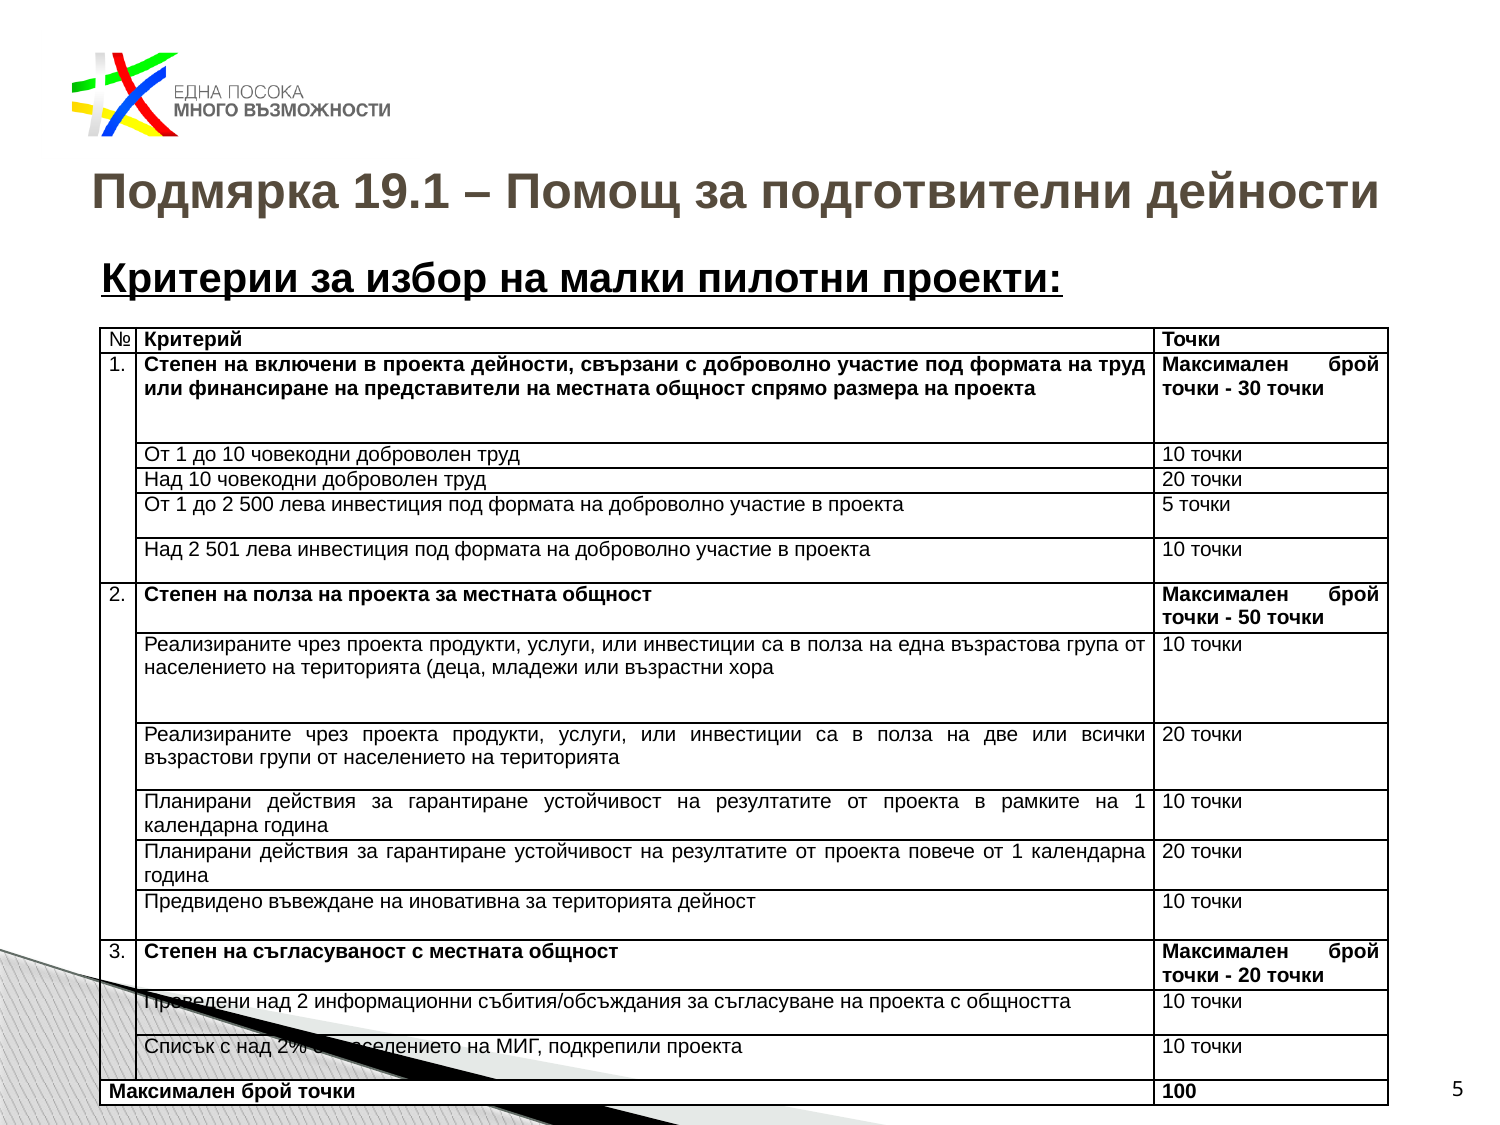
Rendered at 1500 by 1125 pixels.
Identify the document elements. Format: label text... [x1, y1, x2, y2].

table_cell 2. [101, 584, 135, 939]
table_cell Предвидено въвеждане на иновативна за територията дейност [137, 891, 1153, 939]
title Подмярка 19.1 – Помощ за подготвителни дейности [76, 94, 1427, 283]
slide_number 5 [1418, 1051, 1479, 1112]
table_cell 1. [101, 354, 135, 582]
table_cell Максимален брой точки - 20 точки [1155, 941, 1387, 989]
table_cell Степен на полза на проекта за местната общност [137, 584, 1153, 632]
table_cell Реализираните чрез проекта продукти, услуги, или инвестиции са в полза на две или всички възрастови групи от населението на територията [137, 724, 1153, 789]
table_cell 10 точки [1155, 991, 1387, 1034]
table_header № [101, 329, 135, 352]
table_cell 10 точки [1155, 791, 1387, 839]
table_cell Планирани действия за гарантиране устойчивост на резултатите от проекта повече от 1 календарна година [137, 841, 1153, 889]
table_cell 20 точки [1155, 469, 1387, 492]
table_cell Степен на включени в проекта дейности, свързани с доброволно участие под формата на труд или финансиране на представители на местната общност спрямо размера на проекта [137, 354, 1153, 442]
table_cell Максимален брой точки - 30 точки [1155, 354, 1387, 442]
table_cell 10 точки [1155, 634, 1387, 722]
table_cell 3. [101, 941, 135, 1079]
table_cell 5 точки [1155, 494, 1387, 537]
table_cell Степен на съгласуваност с местната общност [137, 941, 1153, 989]
table_cell Над 10 човекодни доброволен труд [137, 469, 1153, 492]
table_cell 20 точки [1155, 724, 1387, 789]
table_cell Списък с над 2% от населението на МИГ, подкрепили проекта [137, 1036, 1153, 1079]
table_cell 10 точки [1155, 444, 1387, 467]
text_box Критерии за избор на малки пилотни проекти: [86, 243, 1434, 309]
table_cell От 1 до 10 човекодни доброволен труд [137, 444, 1153, 467]
table_header Критерий [137, 329, 1153, 352]
picture [40, 30, 420, 159]
table_cell 10 точки [1155, 891, 1387, 939]
table_cell Планирани действия за гарантиране устойчивост на резултатите от проекта в рамките на 1 календарна година [137, 791, 1153, 839]
table_cell 100 [1155, 1081, 1387, 1104]
table_cell Проведени над 2 информационни събития/обсъждания за съгласуване на проекта с общността [137, 991, 1153, 1034]
table_cell 10 точки [1155, 1036, 1387, 1079]
table_header Точки [1155, 329, 1387, 352]
table_cell 20 точки [1155, 841, 1387, 889]
table_cell Максимален брой точки [101, 1081, 1153, 1104]
table_cell Над 2 501 лева инвестиция под формата на доброволно участие в проекта [137, 539, 1153, 582]
table_cell От 1 до 2 500 лева инвестиция под формата на доброволно участие в проекта [137, 494, 1153, 537]
table_cell Максимален брой точки - 50 точки [1155, 584, 1387, 632]
table_cell Реализираните чрез проекта продукти, услуги, или инвестиции са в полза на една възрастова група от населението на територията (деца, младежи или възрастни хора [137, 634, 1153, 722]
table_cell 10 точки [1155, 539, 1387, 582]
